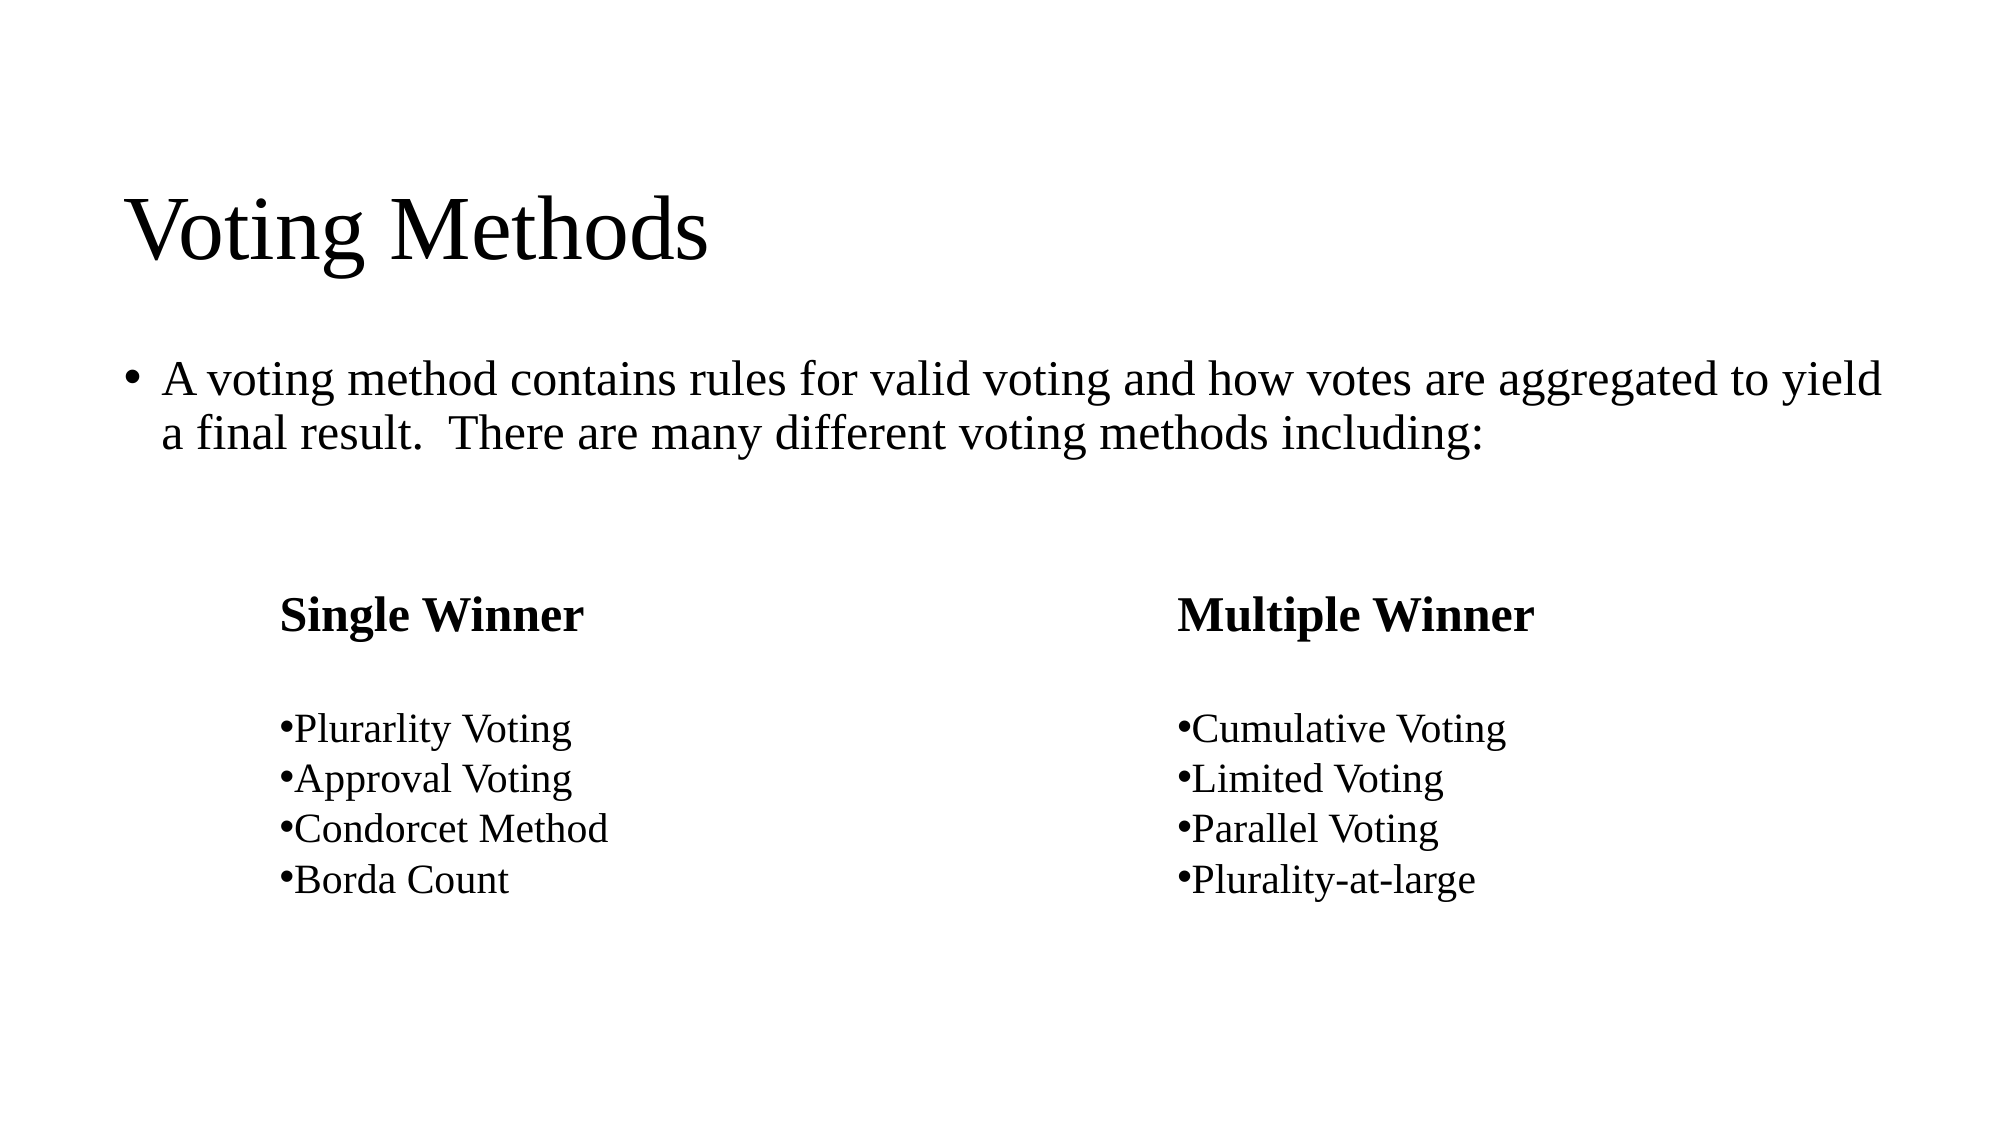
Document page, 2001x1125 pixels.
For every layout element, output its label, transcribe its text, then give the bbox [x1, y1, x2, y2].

text_box Single Winner Plurarlity Voting Approval Voting Condorcet Method Borda Count [264, 573, 790, 954]
text_box Multiple Winner Cumulative Voting Limited Voting Parallel Voting Plurality-at-large [1162, 573, 1600, 909]
title Voting Methods [108, 161, 1472, 299]
list A voting method contains rules for valid voting and how votes are aggregated to yield a final result. There are many different voting methods including: [108, 345, 1919, 520]
